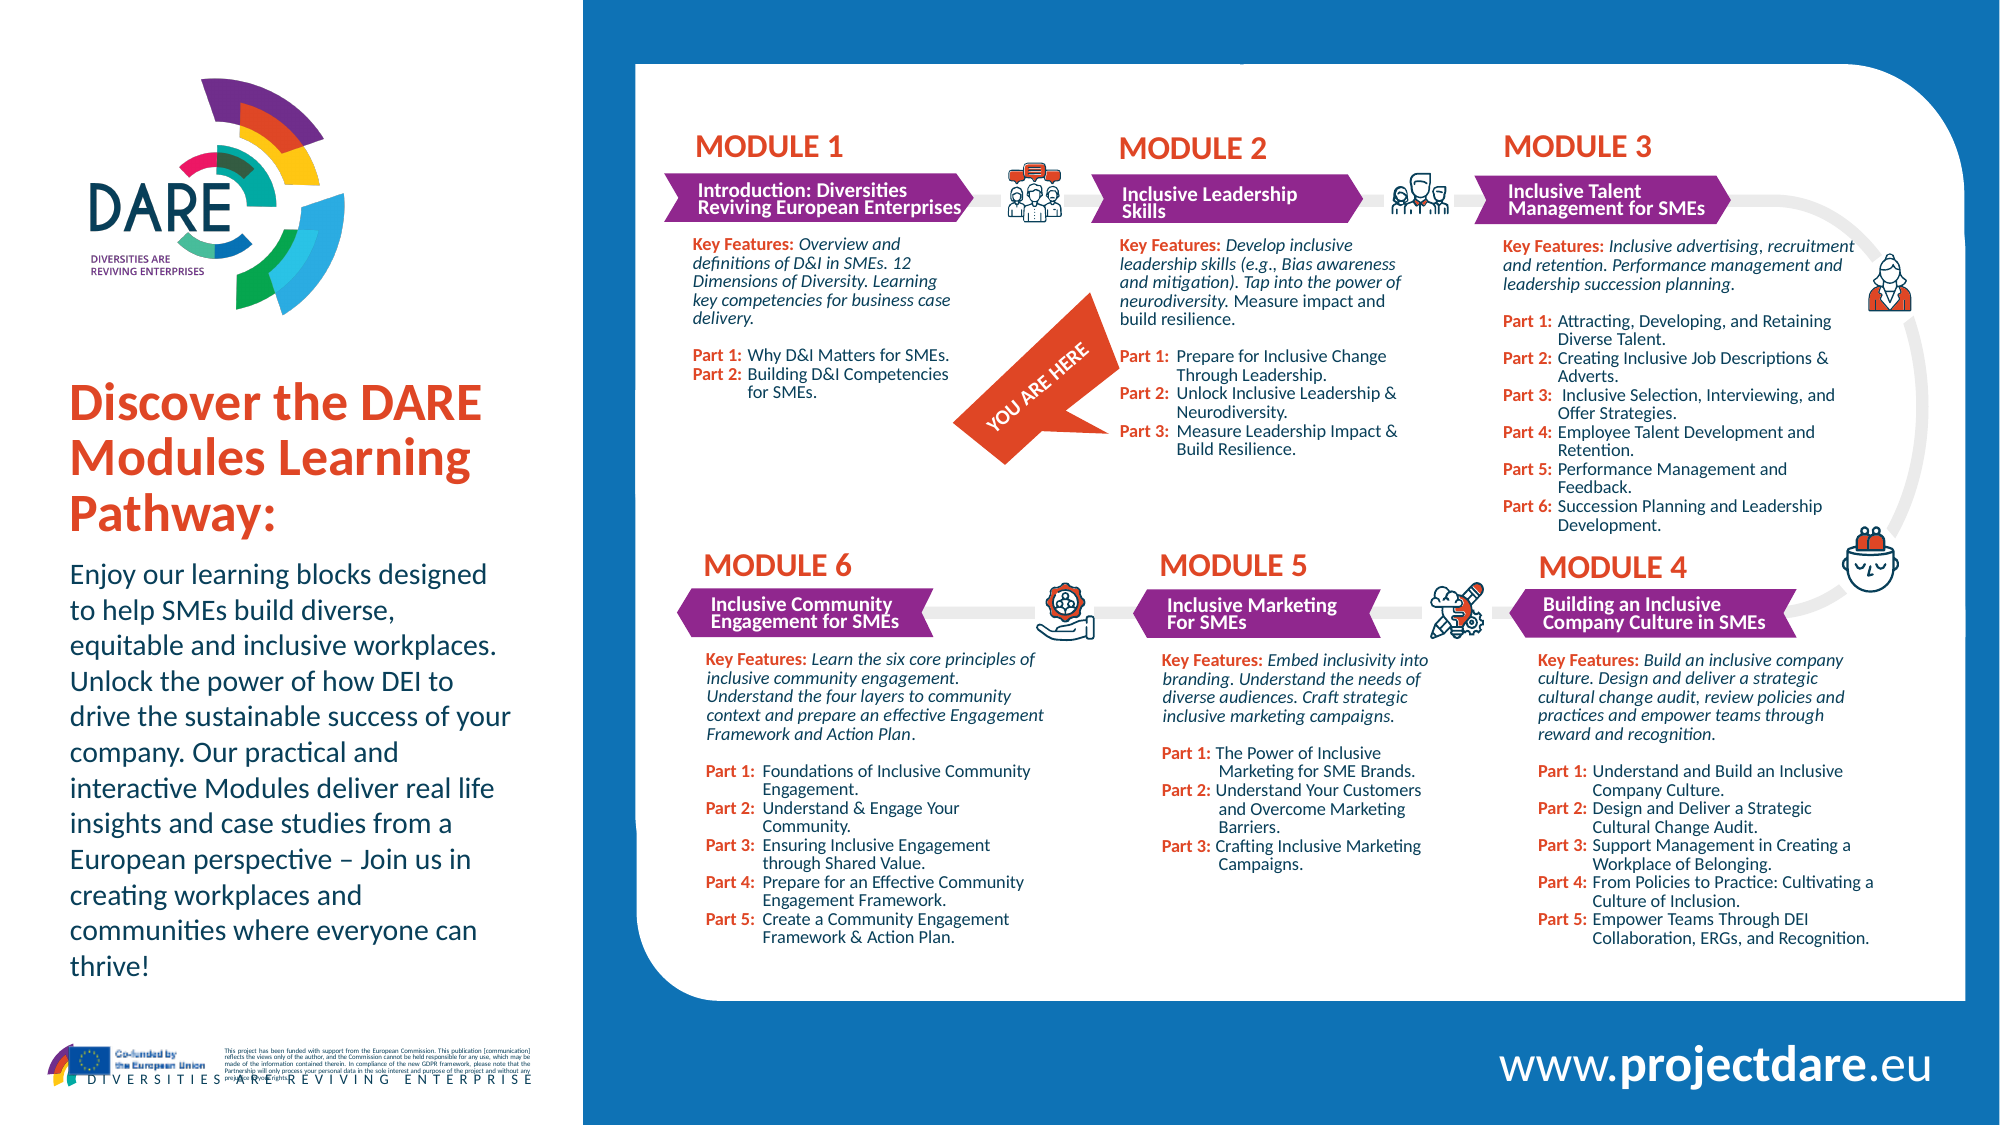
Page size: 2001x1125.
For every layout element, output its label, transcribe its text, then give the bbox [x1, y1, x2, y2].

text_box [1007, 162, 1062, 223]
text_box Discover the DARE Modules Learning Pathway: Enjoy our learning blocks designed to help SMEs build diverse, equitable and inclusive workplaces. Unlock the power of how DEI to drive the sustainable success of your company. Our practical and interactive Modules deliver real life insights and case studies from a European perspective – Join us in creating workplaces and communities where everyone can thrive! [55, 368, 528, 1055]
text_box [1841, 526, 1900, 593]
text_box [1132, 535, 1453, 925]
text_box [1430, 582, 1484, 640]
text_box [1868, 253, 1912, 312]
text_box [676, 535, 1065, 1000]
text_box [1036, 582, 1095, 642]
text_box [1509, 568, 1890, 982]
text_box www.projectdare.eu [1465, 1022, 1948, 1099]
text_box [582, 0, 2000, 1125]
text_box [635, 64, 1966, 1001]
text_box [1091, 118, 1422, 491]
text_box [962, 338, 1155, 459]
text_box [1474, 117, 1879, 568]
picture [0, 40, 430, 365]
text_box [664, 116, 979, 433]
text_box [67, 1040, 547, 1088]
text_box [1391, 172, 1449, 215]
